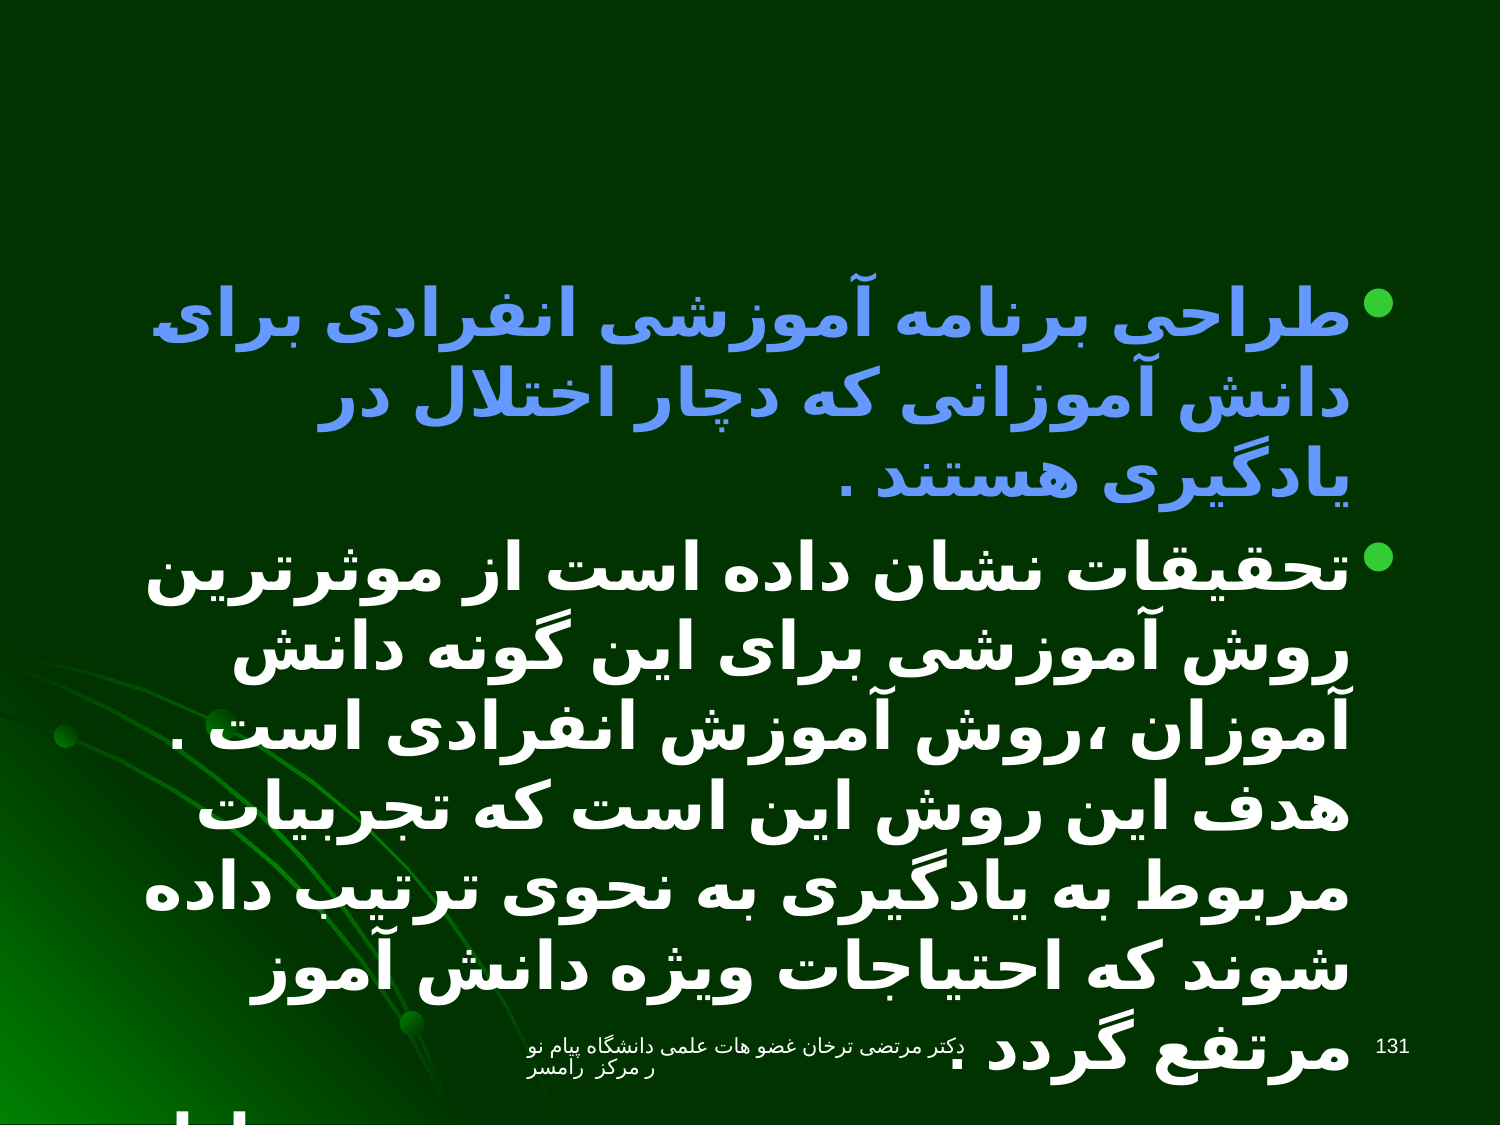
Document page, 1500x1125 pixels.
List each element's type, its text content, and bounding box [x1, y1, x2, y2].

slide_number 131 [1074, 1024, 1426, 1101]
list طراحی برنامه آموزشی انفرادی برای دانش آموزانی که دچار اختلال در یادگیری هستند . تحقیقات نشان داده است از موثرترین روش آموزشی برای این گونه دانش آموزان ،روش آموزش انفرادی است . هدف این روش این است که تجربیات مربوط به یادگیری به نحوی ترتیب داده شوند که احتیاجات ویژه دانش آموز مرتفع گردد . ادامه [74, 262, 1426, 1006]
footer دکتر مرتضی ترخان غضو هات علمی دانشگاه پیام نور مرکز رامسر [512, 1024, 988, 1101]
